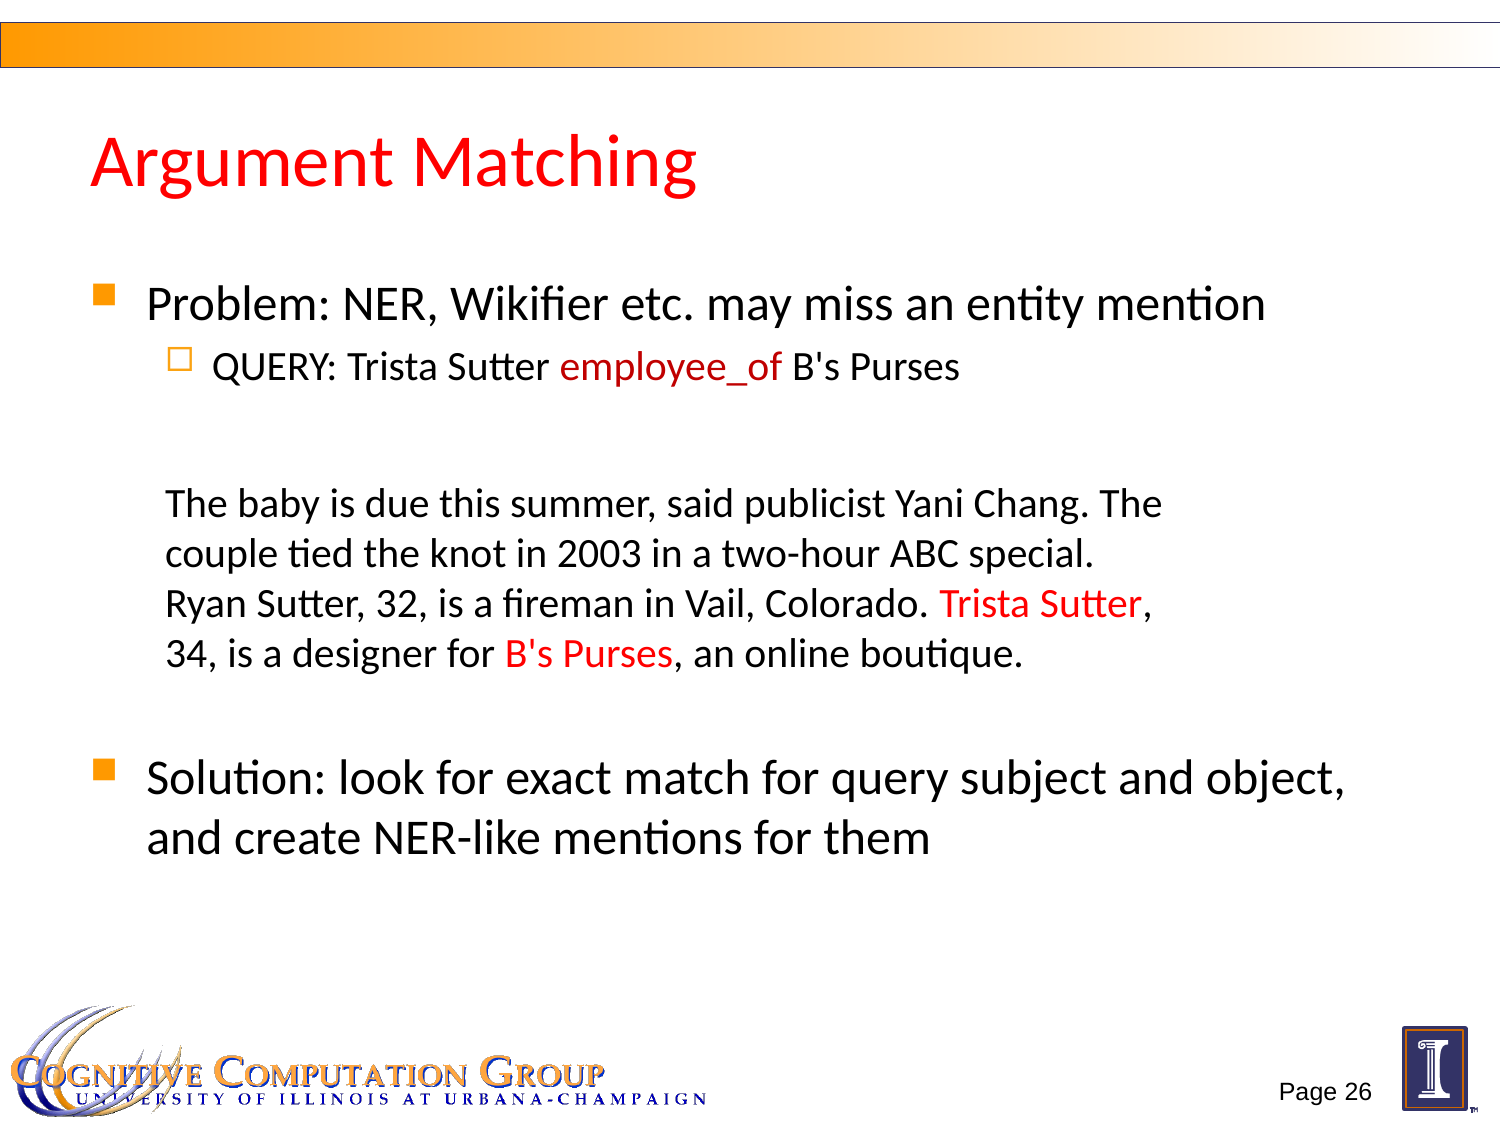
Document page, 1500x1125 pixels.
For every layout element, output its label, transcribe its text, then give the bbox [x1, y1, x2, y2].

picture [0, 1000, 713, 1125]
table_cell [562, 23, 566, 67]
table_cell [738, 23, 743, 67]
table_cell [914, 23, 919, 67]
list Problem: NER, Wikifier etc. may miss an entity mention QUERY: Trista Sutter employee_of B's Purses The baby is due this summer, said publicist Yani Chang. The couple tied the knot in 2003 in a two-hour ABC special. Ryan Sutter, 32, is a fireman in Vail, Colorado. Trista Sutter, 34, is a designer for B's Purses, an online boutique. Solution: look for exact match for query subject and object, and create NER-like mentions for them [75, 262, 1425, 1013]
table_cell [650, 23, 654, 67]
slide_number Page 26 [1237, 1074, 1388, 1113]
title Argument Matching [75, 75, 1425, 238]
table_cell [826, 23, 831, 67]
